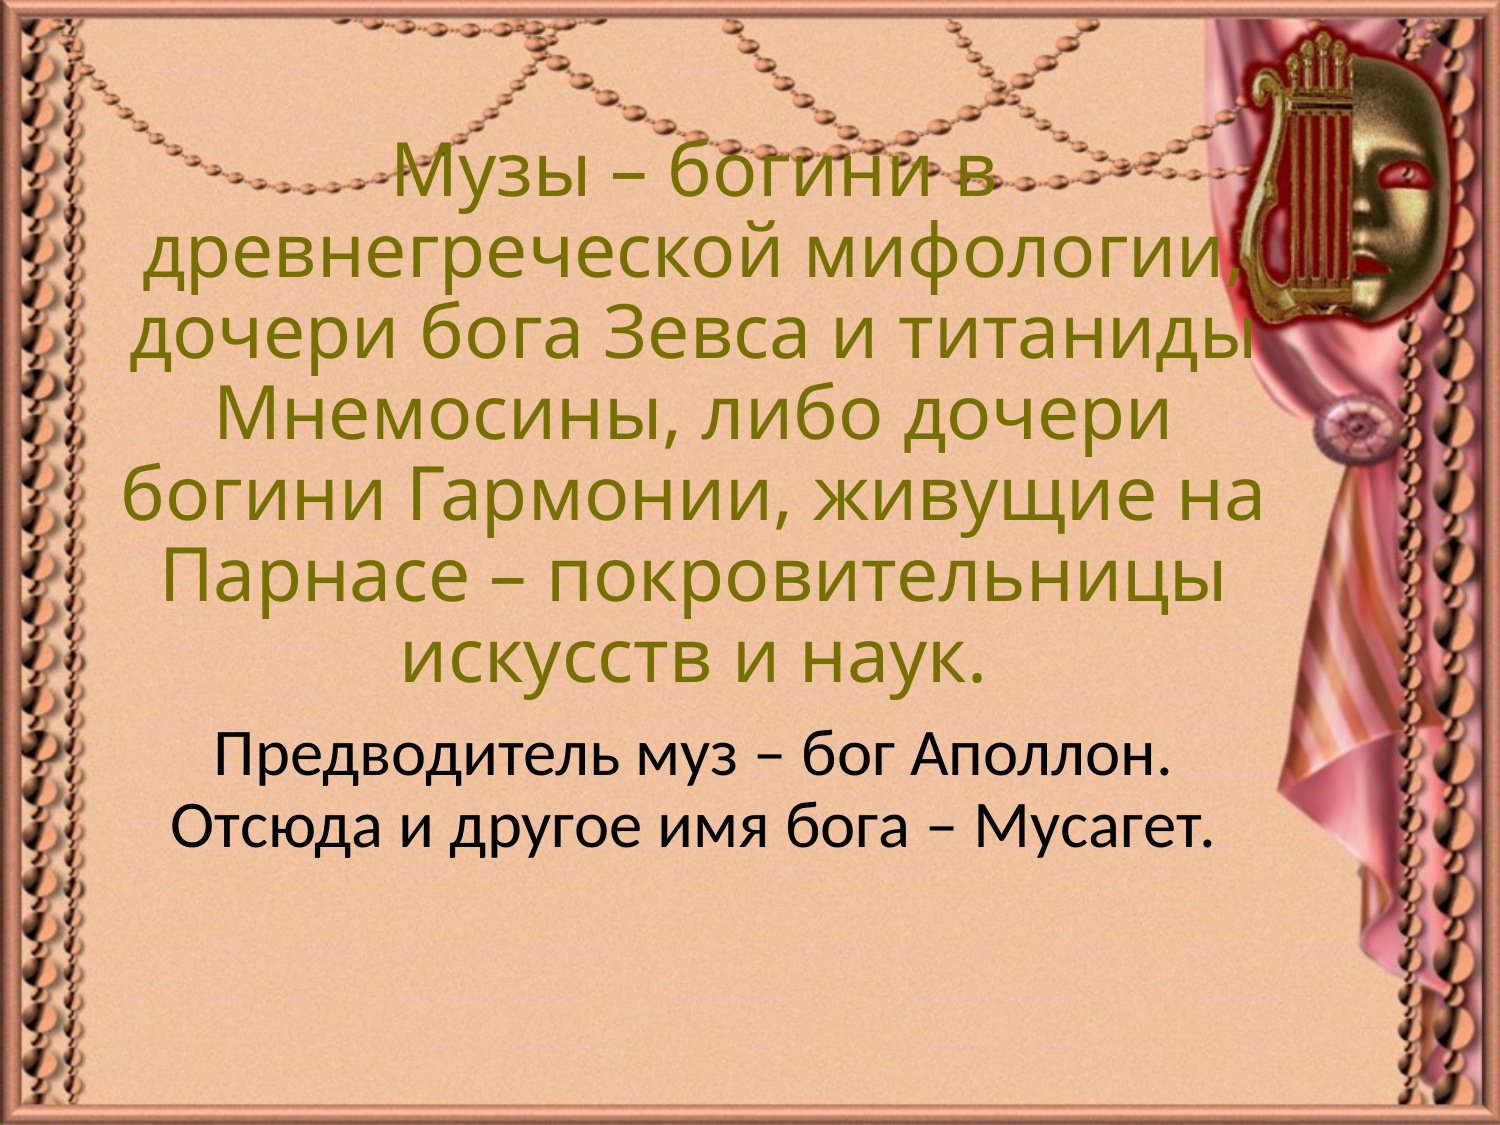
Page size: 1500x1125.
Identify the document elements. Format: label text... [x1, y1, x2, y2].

picture [0, 0, 1500, 1125]
list Предводитель муз – бог Аполлон. Отсюда и другое имя бога – Мусагет. [103, 710, 1285, 957]
title Музы – богини в древнегреческой мифологии, дочери бога Зевса и титаниды Мнемосины, либо дочери богини Гармонии, живущие на Парнасе – покровительницы искусств и наук. [103, 237, 1285, 706]
